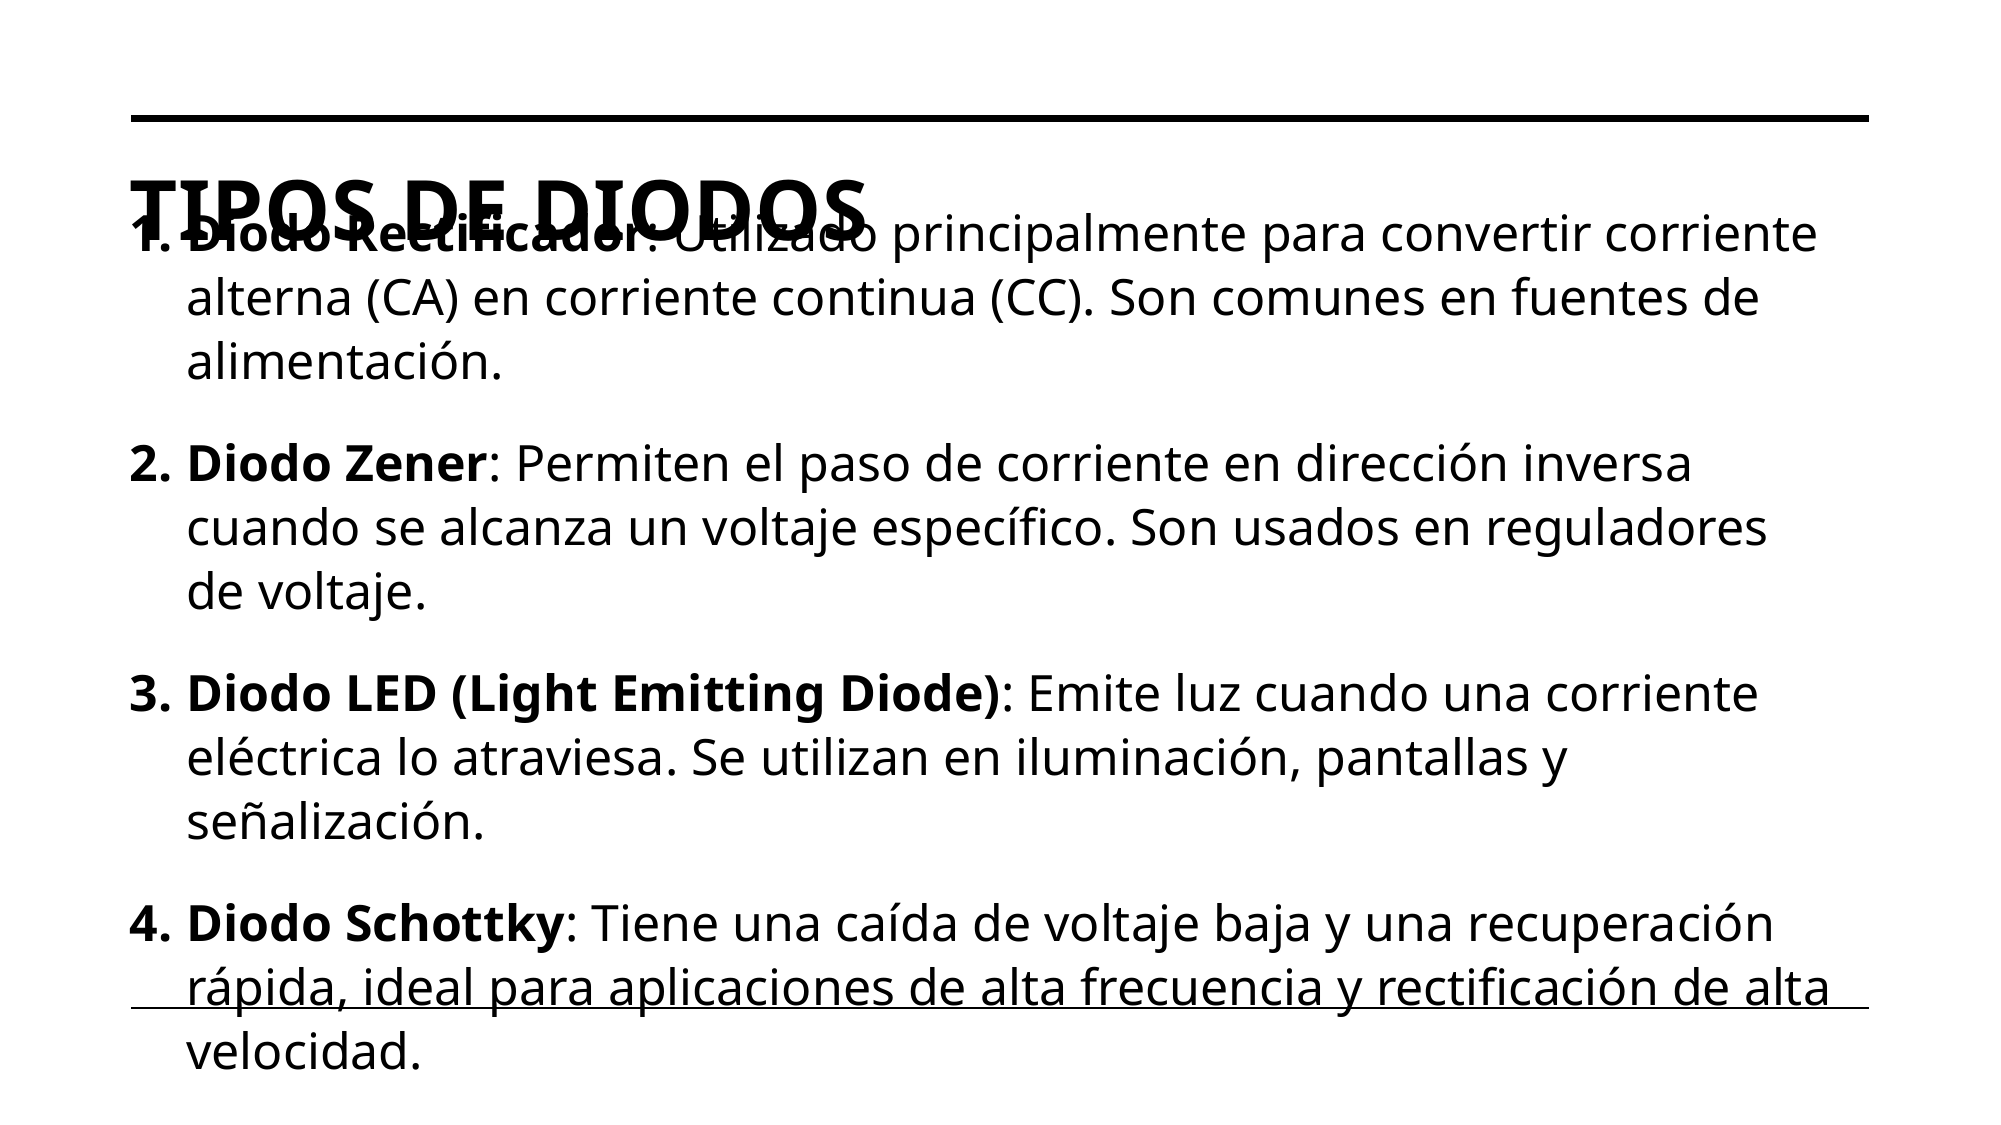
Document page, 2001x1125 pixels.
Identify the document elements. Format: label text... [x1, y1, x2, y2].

title Tipos de diodos [114, 149, 1869, 282]
list Diodo Rectificador: Utilizado principalmente para convertir corriente alterna (CA) en corriente continua (CC). Son comunes en fuentes de alimentación. Diodo Zener: Permiten el paso de corriente en dirección inversa cuando se alcanza un voltaje específico. Son usados en reguladores de voltaje. Diodo LED (Light Emitting Diode): Emite luz cuando una corriente eléctrica lo atraviesa. Se utilizan en iluminación, pantallas y señalización. Diodo Schottky: Tiene una caída de voltaje baja y una recuperación rápida, ideal para aplicaciones de alta frecuencia y rectificación de alta velocidad. [114, 189, 1851, 1125]
